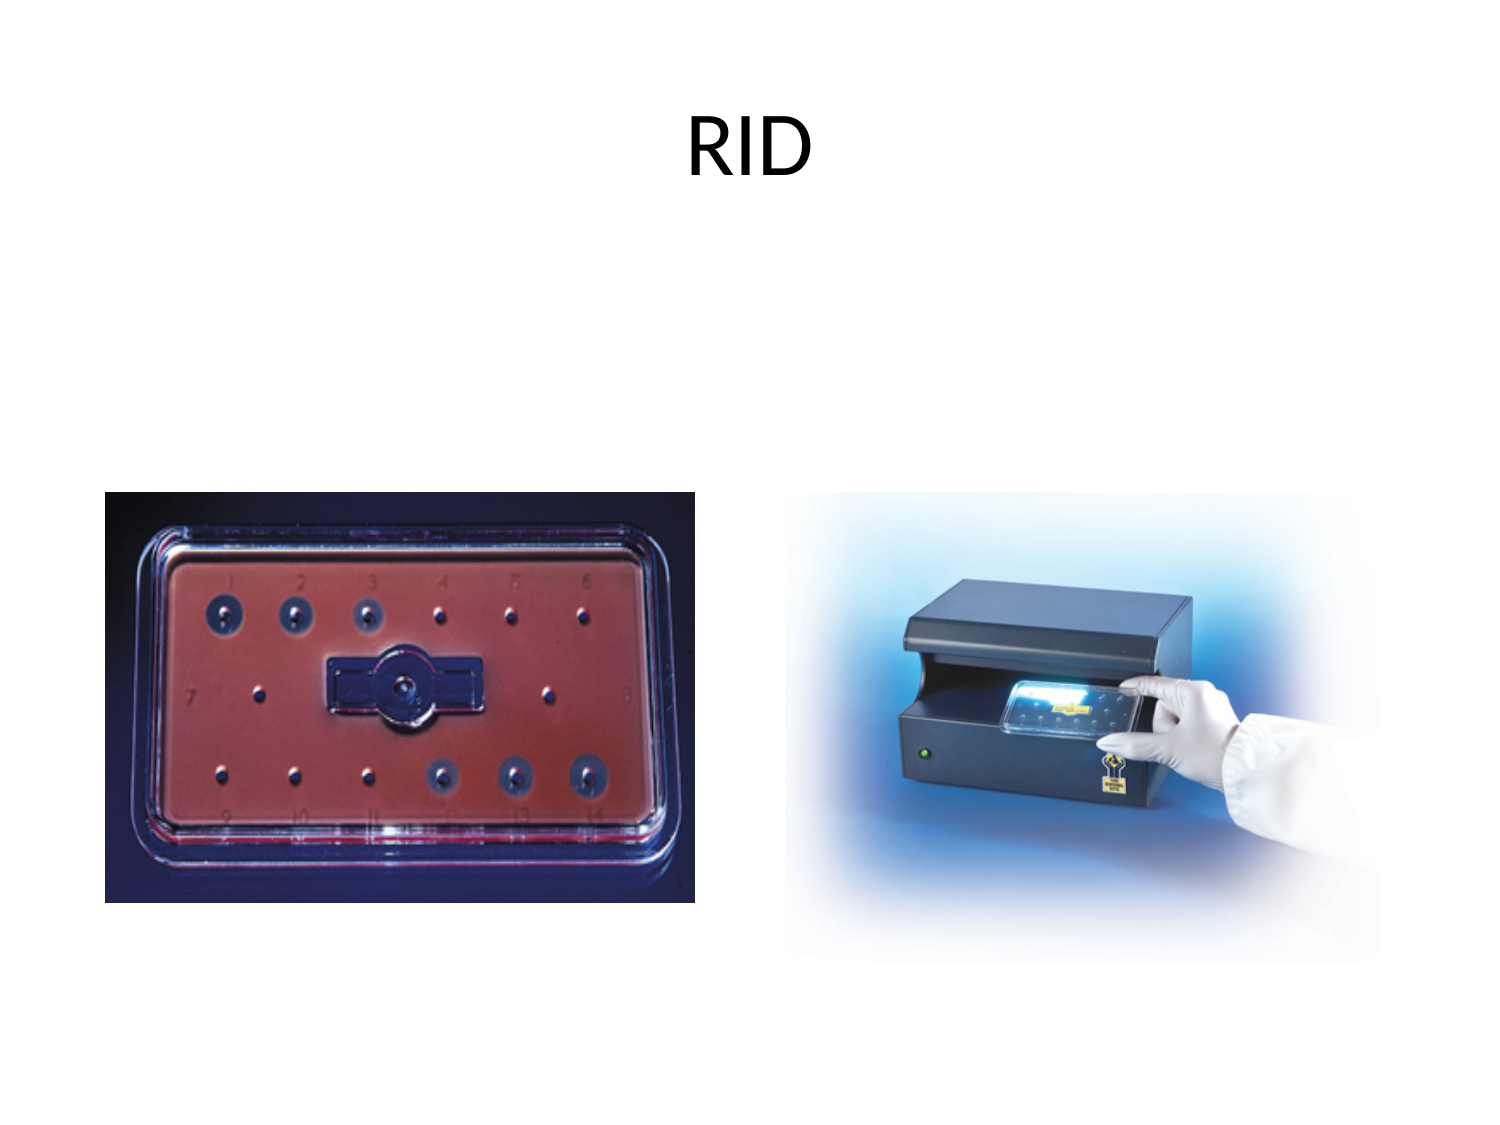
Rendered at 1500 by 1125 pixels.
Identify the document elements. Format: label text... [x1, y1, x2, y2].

picture [784, 491, 1396, 964]
title RID [75, 45, 1425, 233]
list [105, 491, 695, 903]
